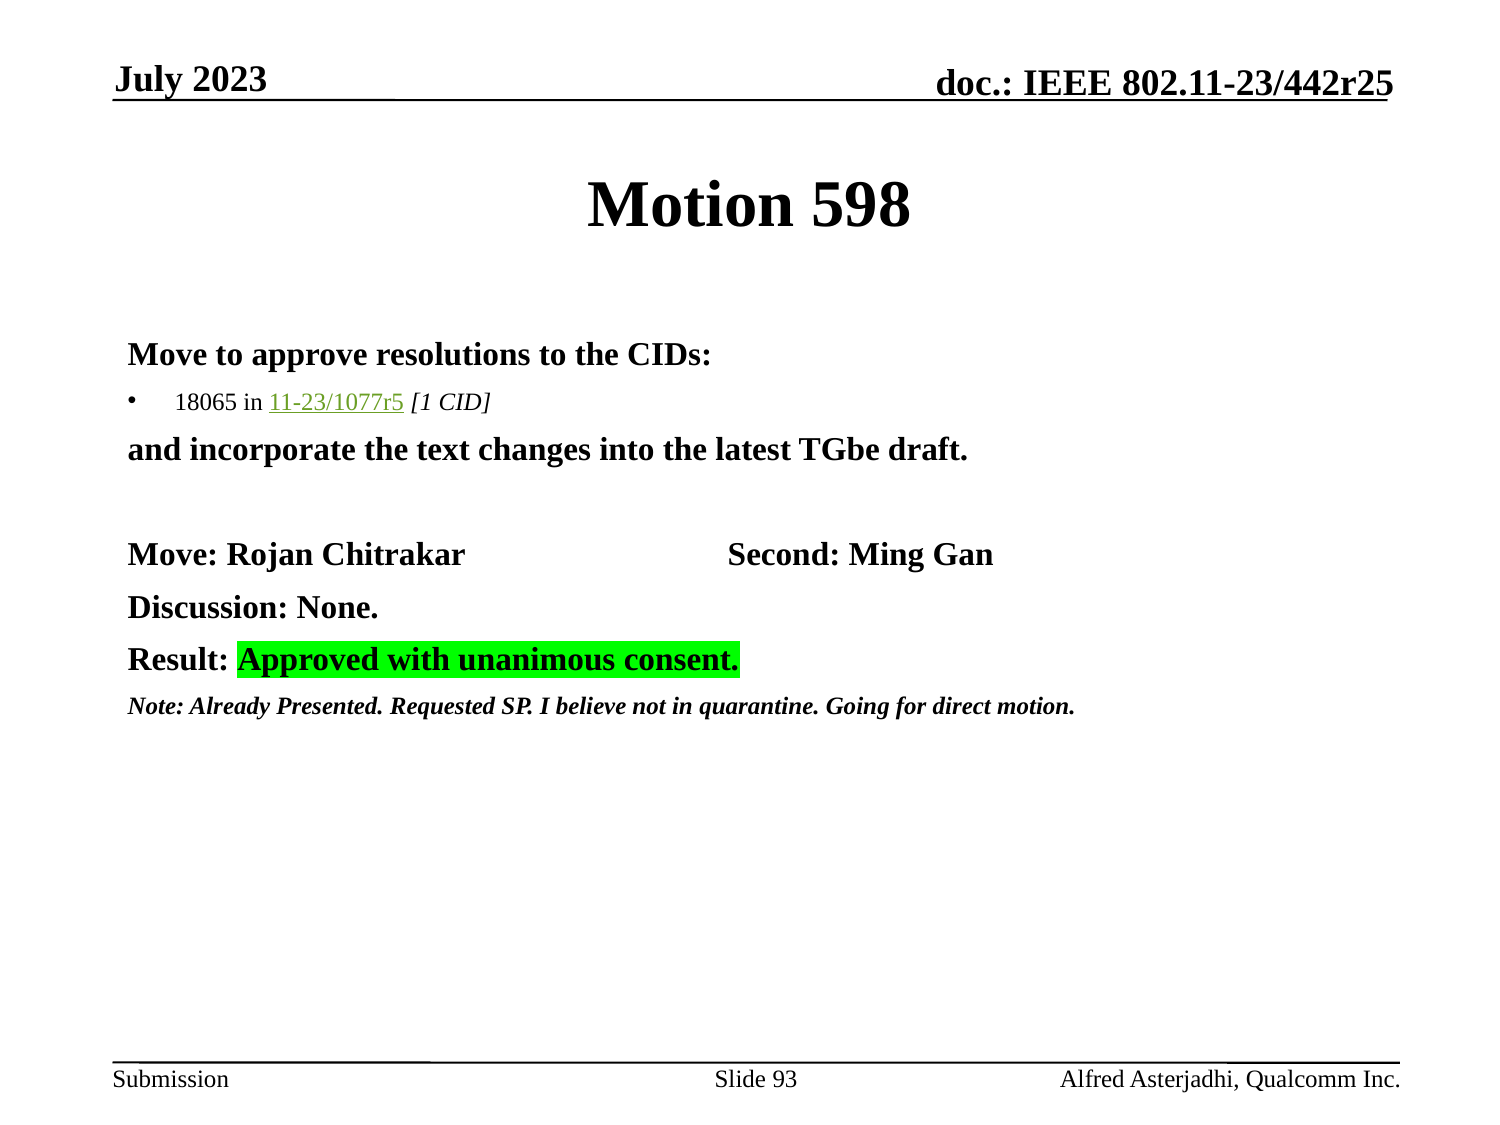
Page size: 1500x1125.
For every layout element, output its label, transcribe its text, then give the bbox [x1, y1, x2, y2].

list Move to approve resolutions to the CIDs: 18065 in 11-23/1077r5 [1 CID] and incorporate the text changes into the latest TGbe draft. Move: Rojan Chitrakar Second: Ming Gan Discussion: None. Result: Approved with unanimous consent. Note: Already Presented. Requested SP. I believe not in quarantine. Going for direct motion. [112, 324, 1388, 1063]
footer Alfred Asterjadhi, Qualcomm Inc. [878, 1061, 1402, 1093]
slide_number Slide 93 [712, 1061, 800, 1123]
title Motion 598 [112, 112, 1388, 288]
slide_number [114, 54, 423, 100]
